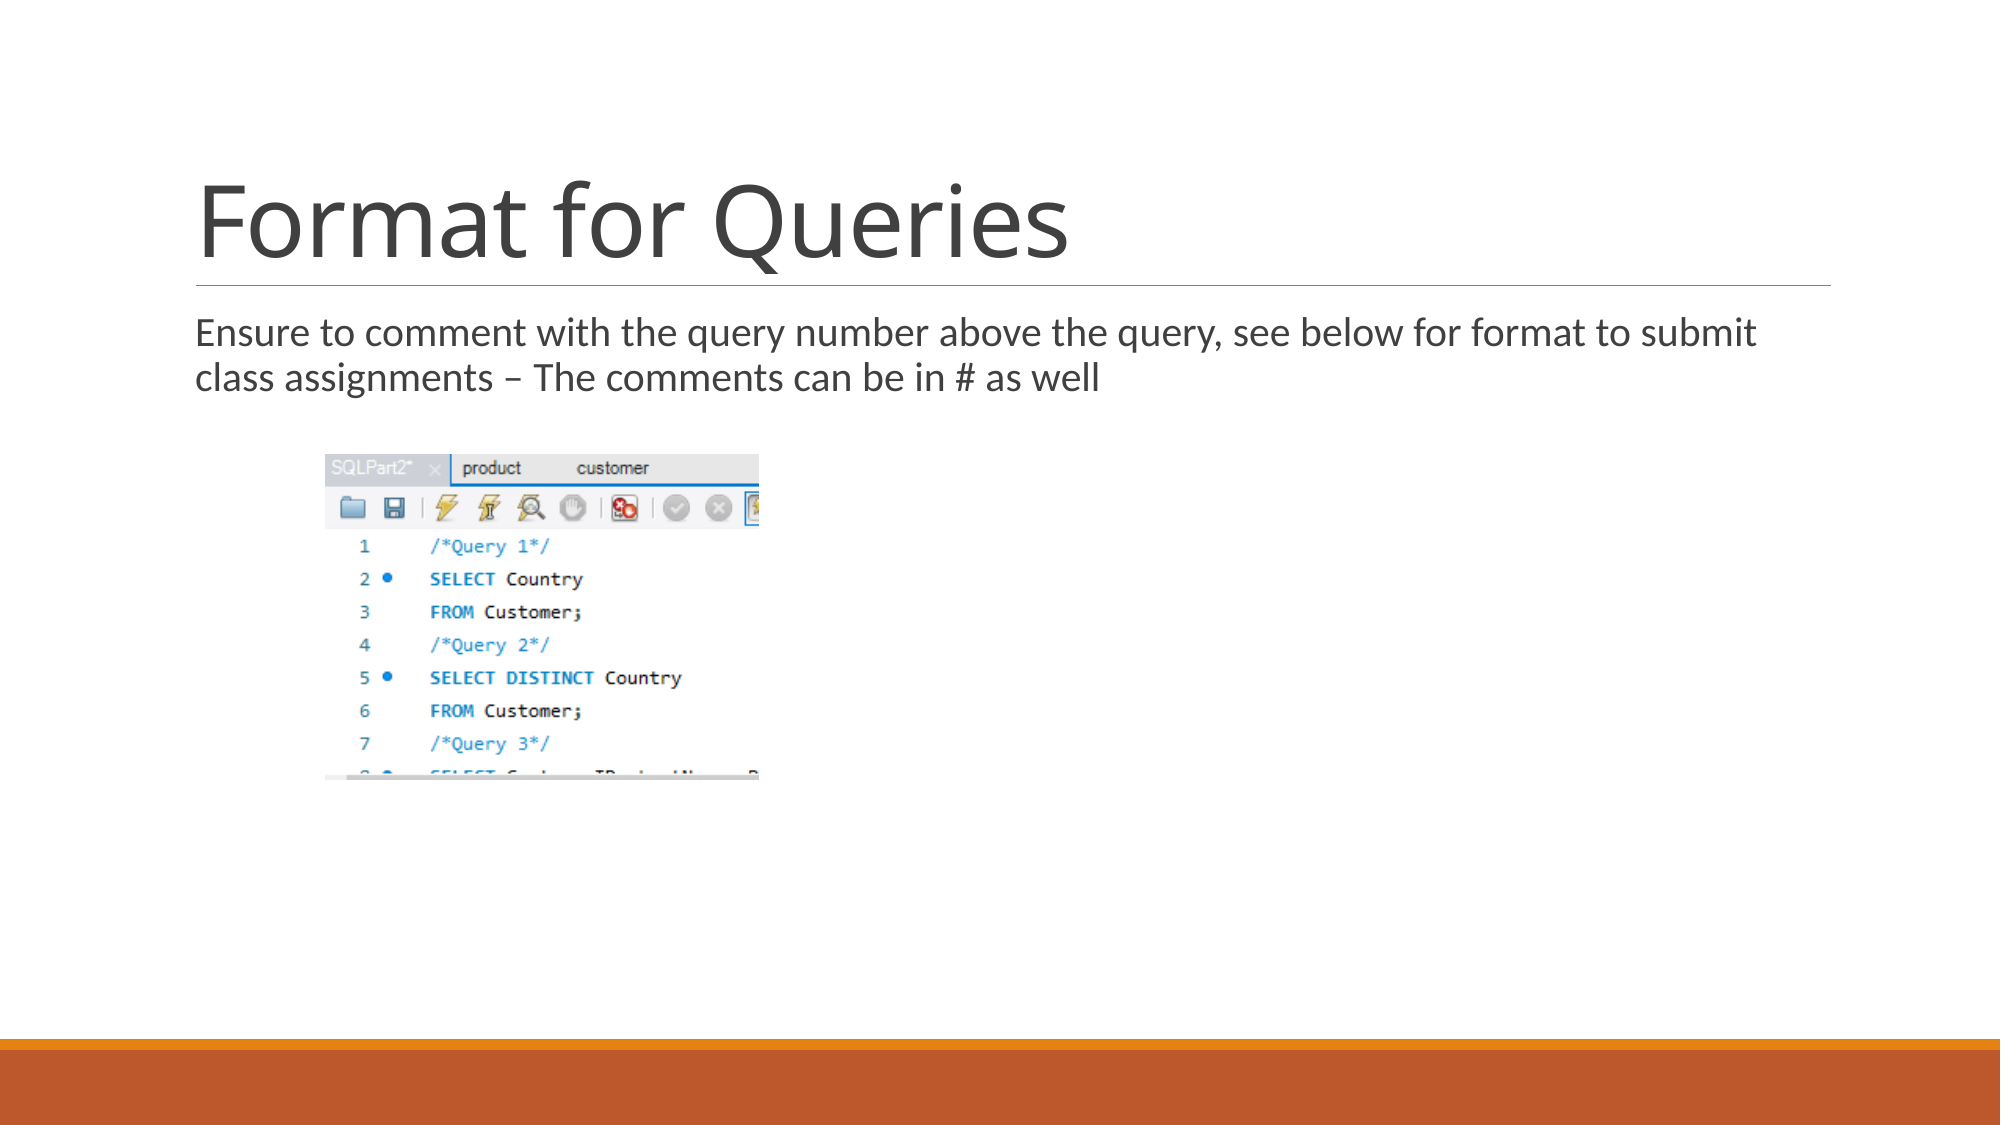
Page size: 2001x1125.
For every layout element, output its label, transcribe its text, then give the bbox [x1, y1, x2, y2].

picture [324, 453, 759, 780]
title Format for Queries [180, 47, 1830, 285]
list Ensure to comment with the query number above the query, see below for format to submit class assignments – The comments can be in # as well [180, 302, 1830, 963]
